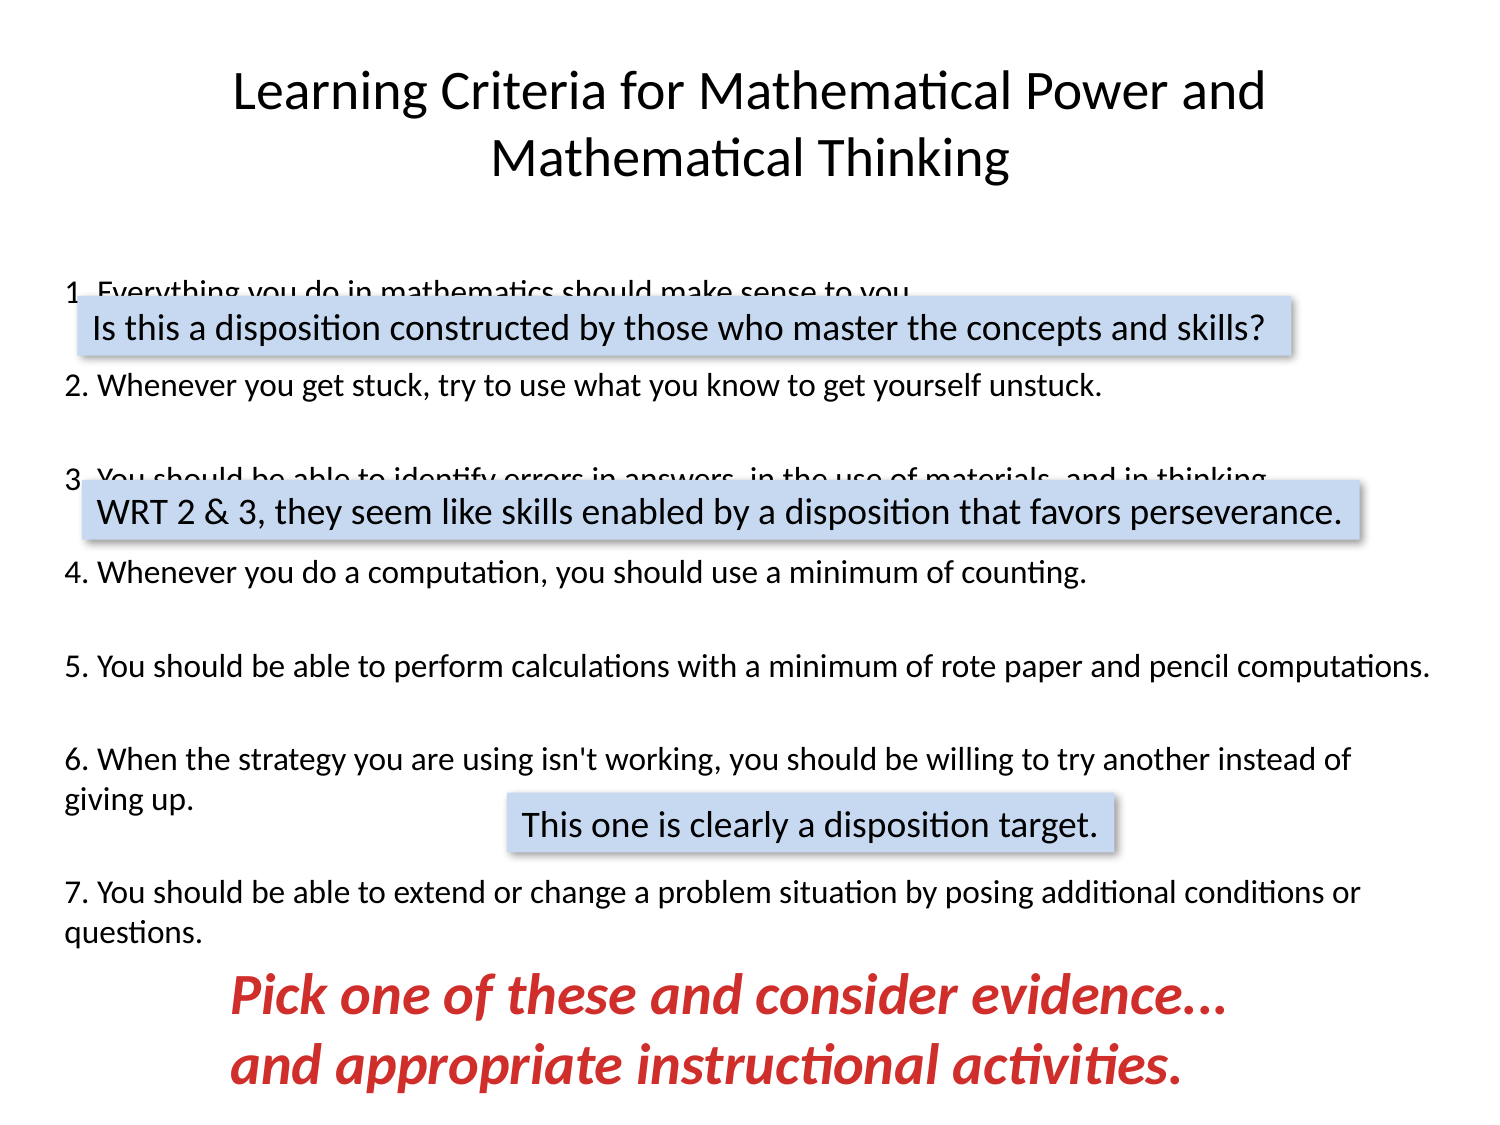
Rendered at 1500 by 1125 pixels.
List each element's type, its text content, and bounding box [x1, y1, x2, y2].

title Learning Criteria for Mathematical Power and Mathematical Thinking [60, 45, 1442, 262]
text_box WRT 2 & 3, they seem like skills enabled by a disposition that favors perseverance. [81, 479, 1360, 540]
text_box Pick one of these and consider evidence... and appropriate instructional activities. [215, 948, 1258, 1104]
text_box This one is clearly a disposition target. [506, 792, 1115, 853]
list 1. Everything you do in mathematics should make sense to you. 2. Whenever you get stuck, try to use what you know to get yourself unstuck. 3. You should be able to identify errors in answers, in the use of materials, and in thinking. 4. Whenever you do a computation, you should use a minimum of counting. 5. You should be able to perform calculations with a minimum of rote paper and pencil computations. 6. When the strategy you are using isn't working, you should be willing to try another instead of giving up. 7. You should be able to extend or change a problem situation by posing additional conditions or questions. [49, 262, 1454, 1005]
text_box Is this a disposition constructed by those who master the concepts and skills? [77, 295, 1292, 356]
